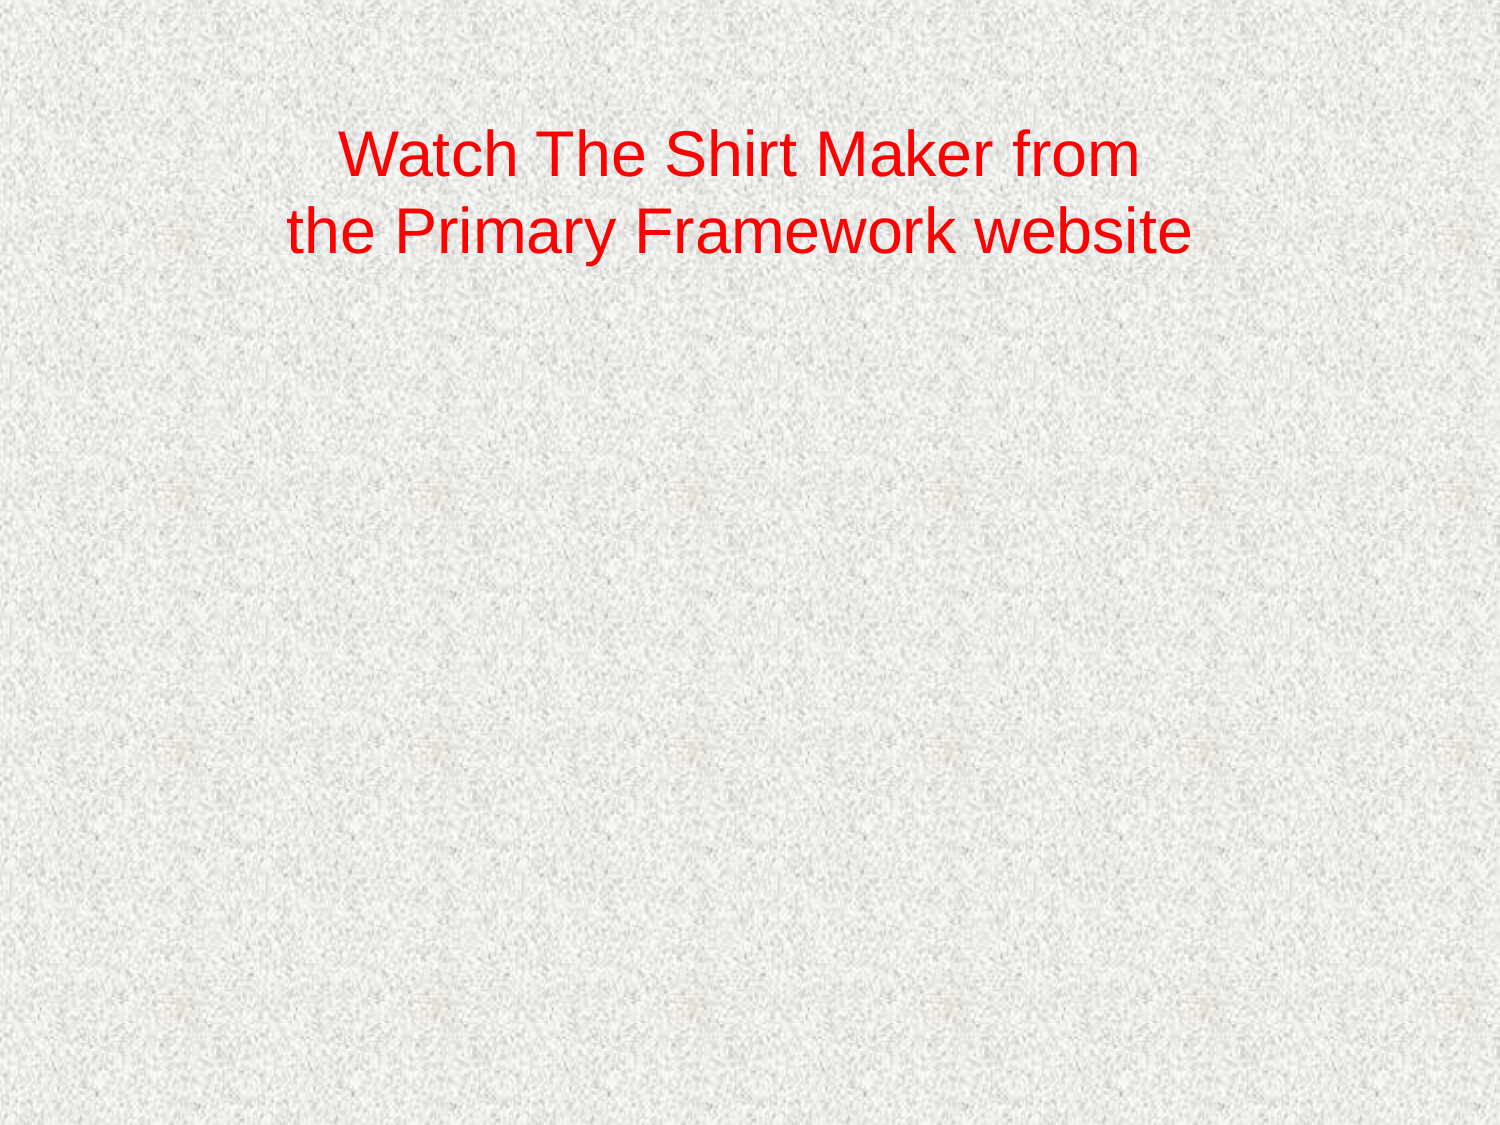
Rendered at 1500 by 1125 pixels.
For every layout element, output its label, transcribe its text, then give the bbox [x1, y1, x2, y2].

picture [0, 0, 1500, 1125]
title Watch The Shirt Maker from the Primary Framework website [52, 133, 1428, 245]
